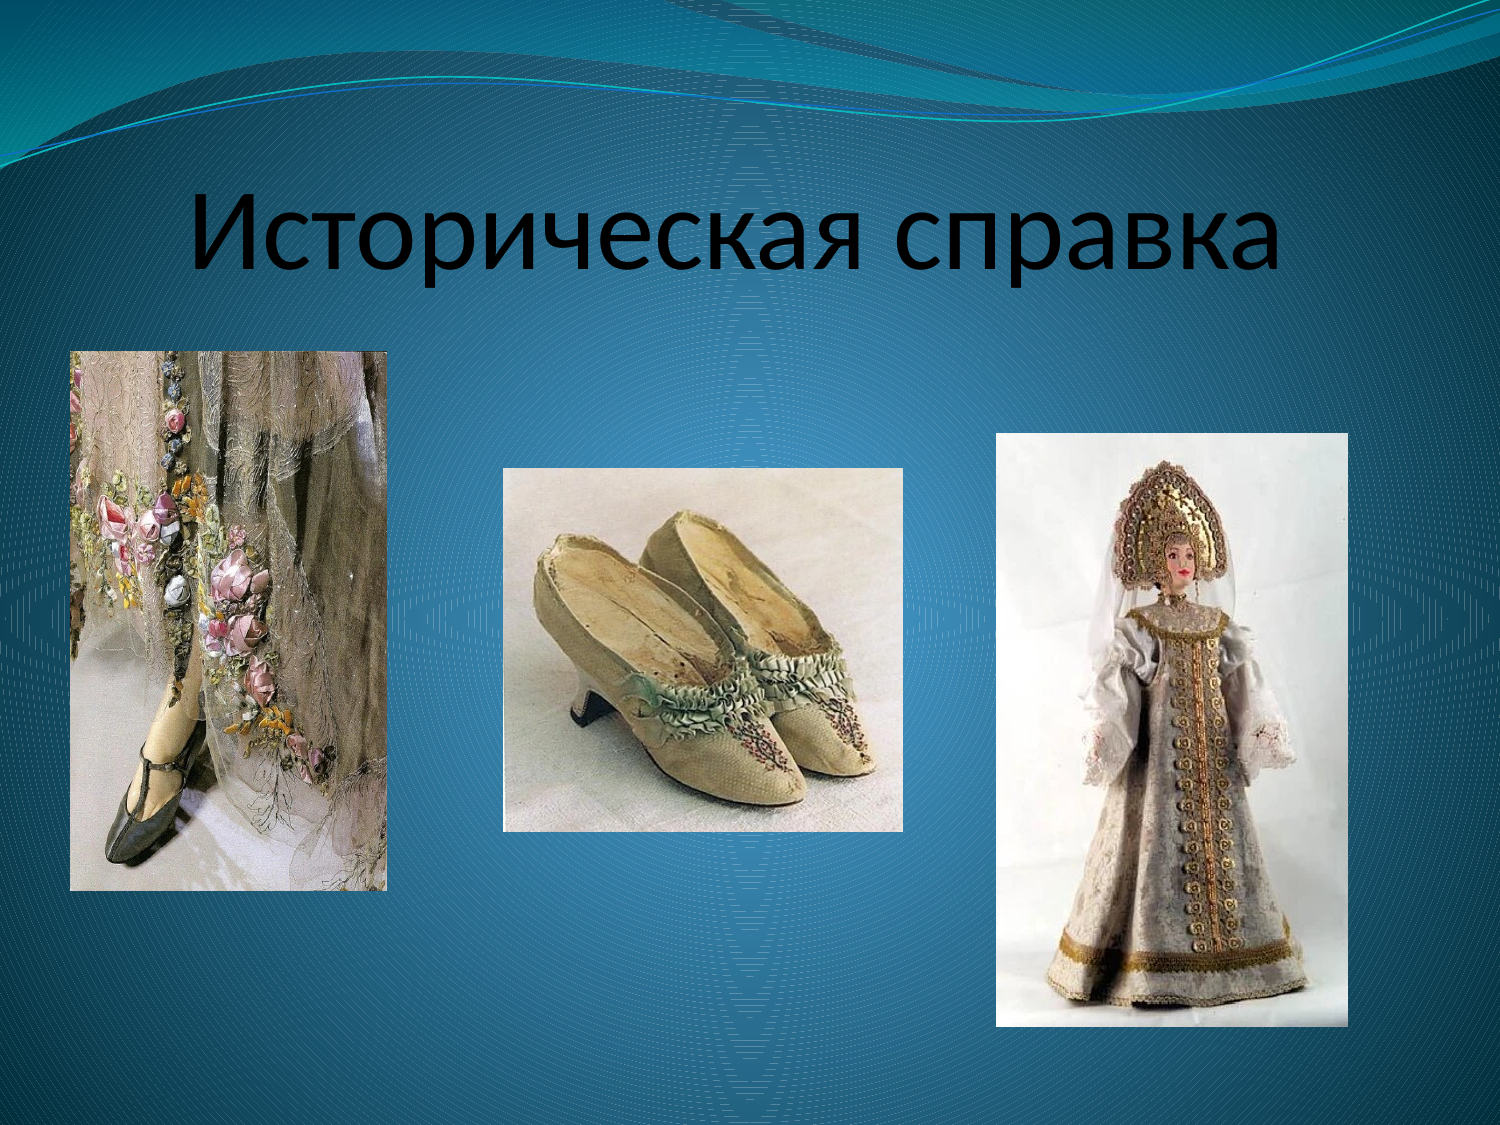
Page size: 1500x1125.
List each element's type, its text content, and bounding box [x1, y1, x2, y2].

picture [995, 433, 1348, 1027]
picture [70, 351, 387, 891]
title Историческая справка [100, 70, 1376, 293]
picture [503, 468, 903, 833]
